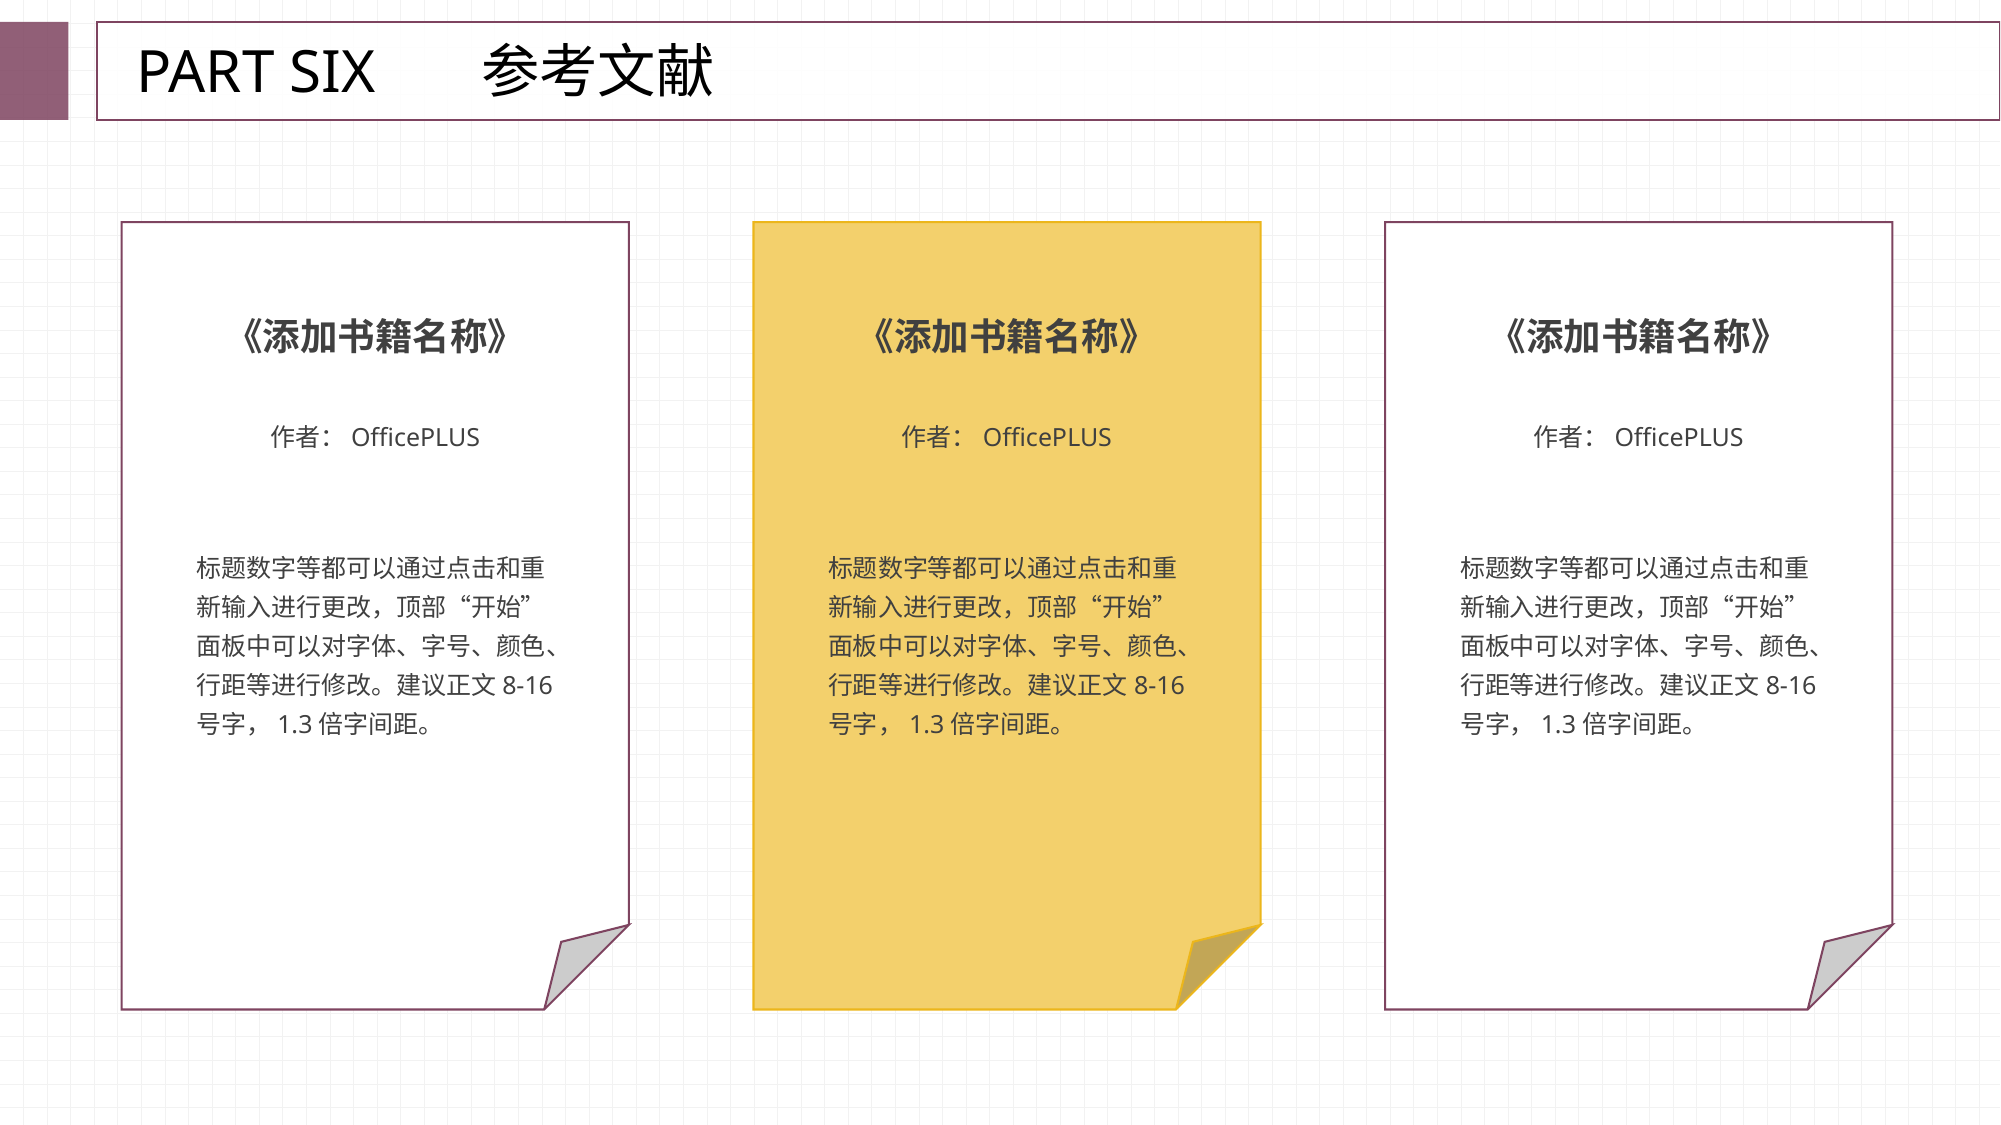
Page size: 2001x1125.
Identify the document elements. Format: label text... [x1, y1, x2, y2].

text_box 《添加书籍名称》 [210, 291, 541, 365]
text_box 作者：OfficePLUS [887, 404, 1127, 459]
text_box 作者：OfficePLUS [255, 404, 496, 459]
text_box 标题数字等都可以通过点击和重新输入进行更改，顶部“开始”面板中可以对字体、字号、颜色、行距等进行修改。建议正文8-16号字，1.3倍字间距。 [181, 536, 569, 746]
text_box 《添加书籍名称》 [842, 291, 1172, 365]
text_box [120, 221, 633, 1011]
text_box 标题数字等都可以通过点击和重新输入进行更改，顶部“开始”面板中可以对字体、字号、颜色、行距等进行修改。建议正文8-16号字，1.3倍字间距。 [1445, 536, 1833, 746]
text_box 作者：OfficePLUS [1518, 404, 1759, 459]
text_box [1384, 221, 1896, 1011]
text_box 《添加书籍名称》 [1473, 291, 1804, 365]
text_box PART SIX 参考文献 [121, 34, 921, 122]
text_box 标题数字等都可以通过点击和重新输入进行更改，顶部“开始”面板中可以对字体、字号、颜色、行距等进行修改。建议正文8-16号字，1.3倍字间距。 [813, 536, 1201, 746]
text_box [752, 221, 1264, 1011]
